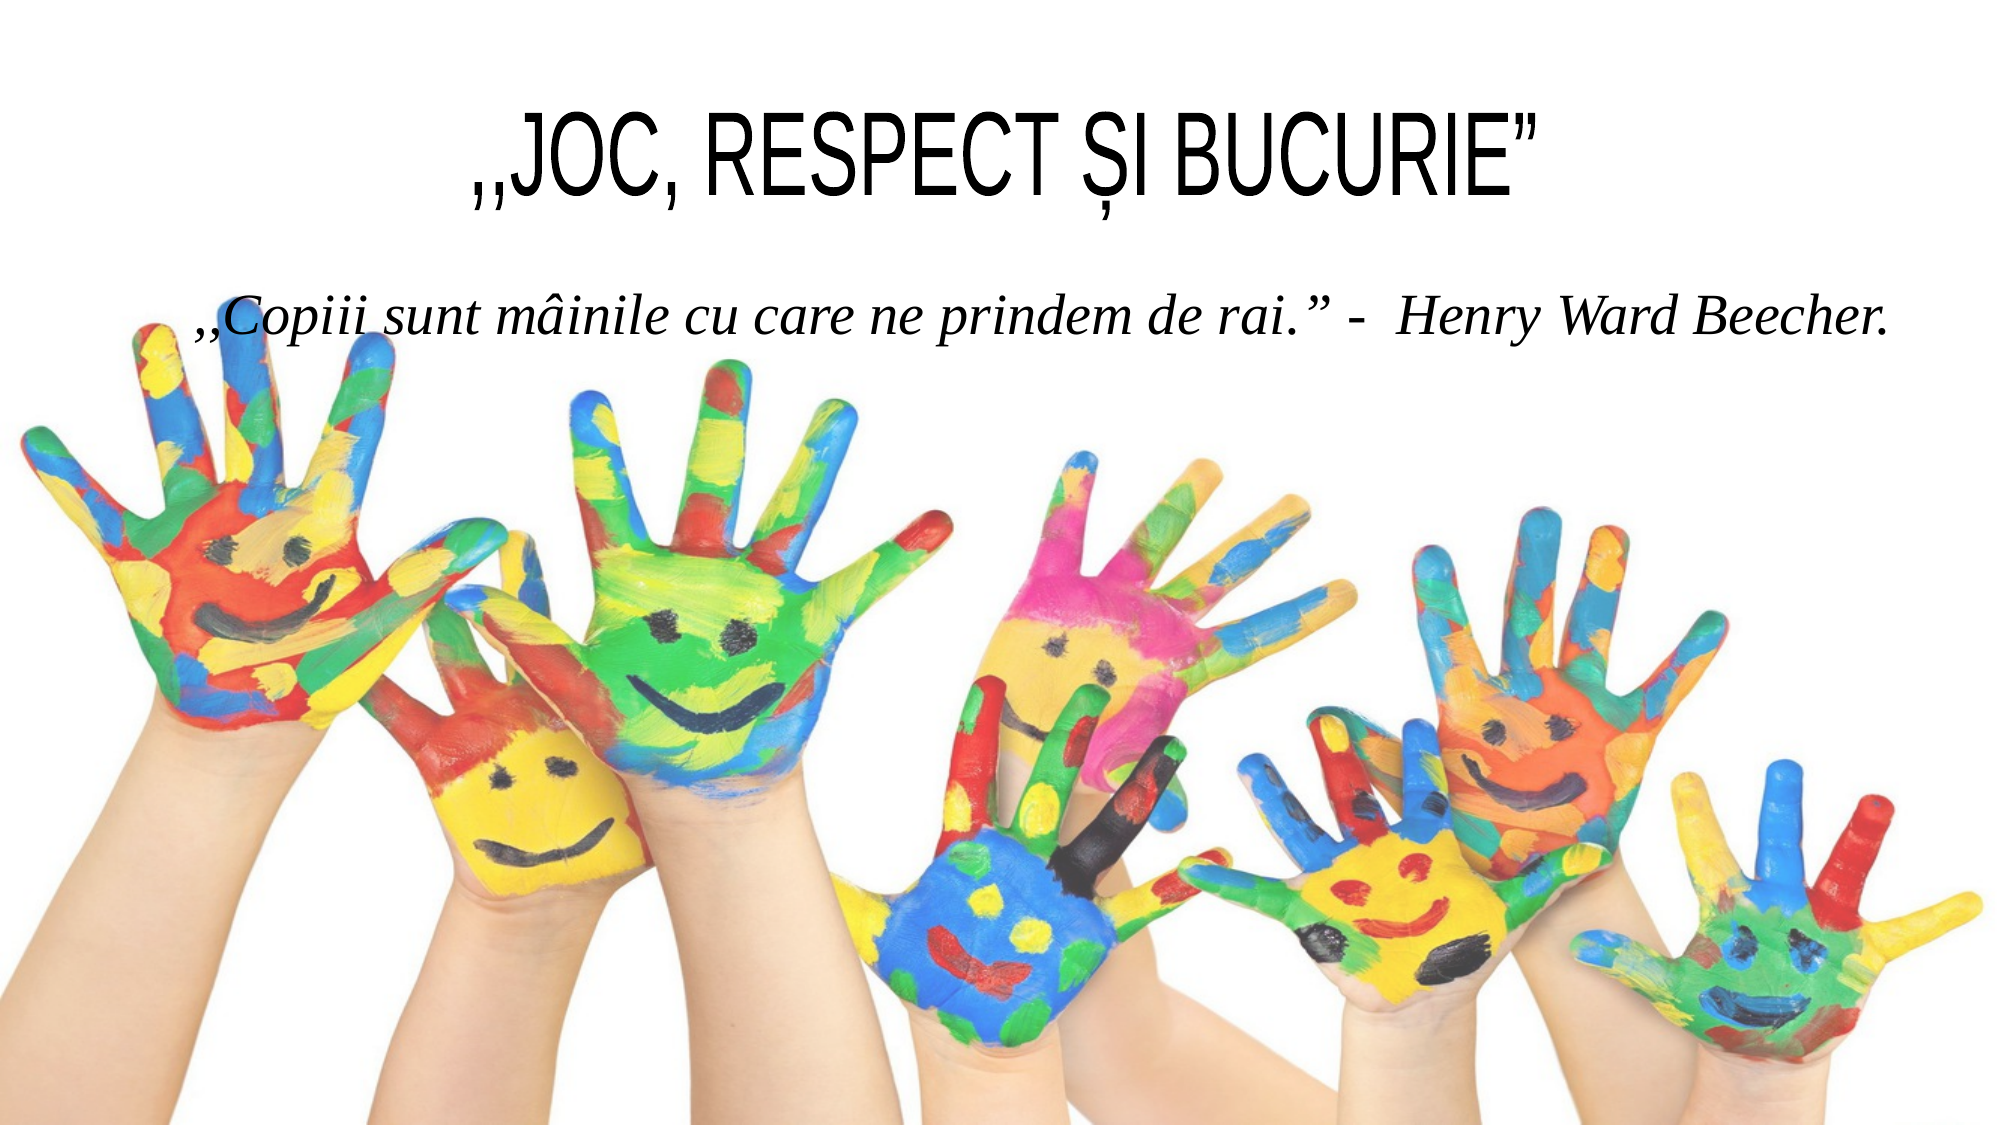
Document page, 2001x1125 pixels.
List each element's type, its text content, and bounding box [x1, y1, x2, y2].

list ,,Copiii sunt mâinile cu care ne prindem de rai.” - Henry Ward Beecher. [177, 276, 1908, 432]
